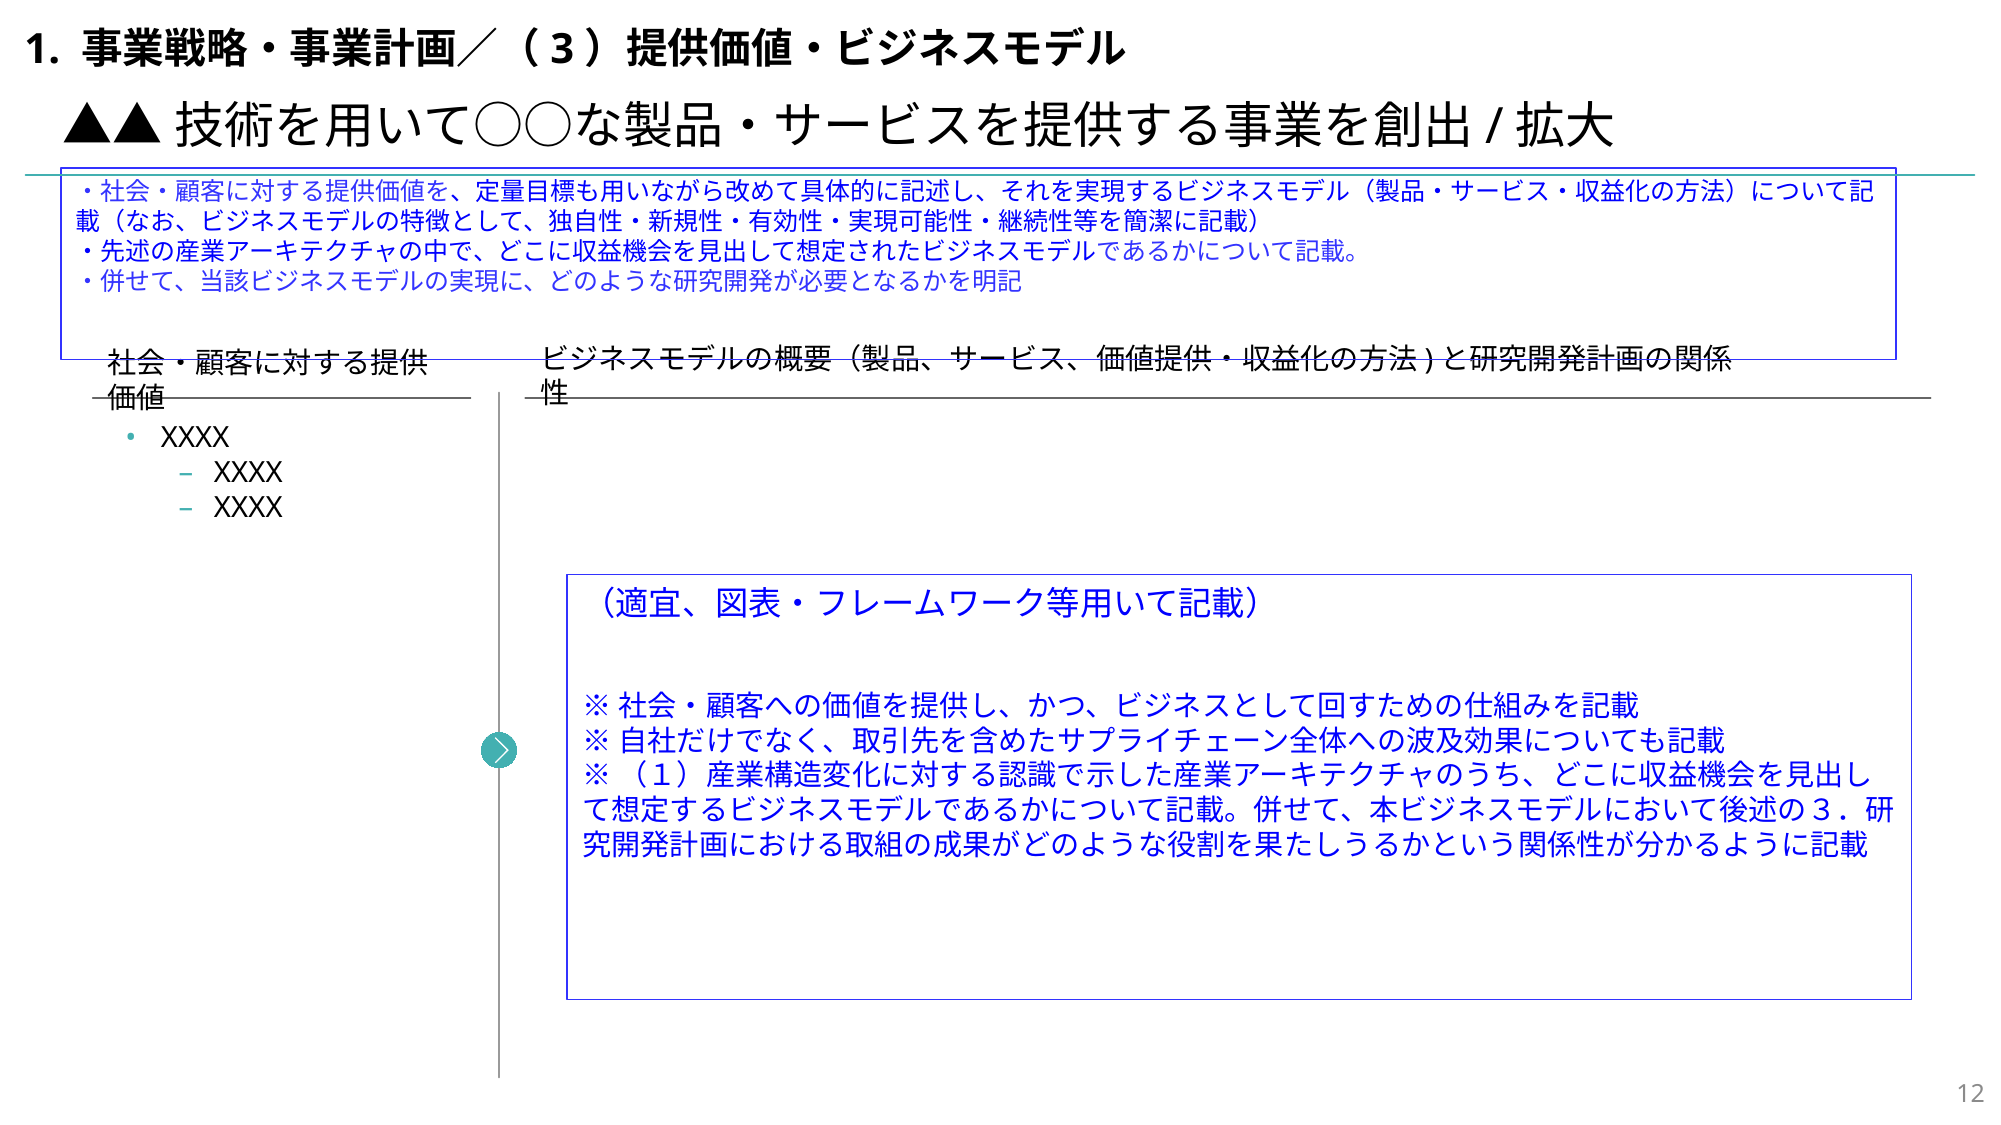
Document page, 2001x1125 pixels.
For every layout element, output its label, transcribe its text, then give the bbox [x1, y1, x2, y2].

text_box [481, 732, 517, 768]
text_box ビジネスモデルの概要（製品、サービス、価値提供・収益化の方法)と研究開発計画の関係性 [523, 402, 1768, 407]
text_box ・社会・顧客に対する提供価値を、定量目標も用いながら改めて具体的に記述し、それを実現するビジネスモデル（製品・サービス・収益化の方法）について記載（なお、ビジネスモデルの特徴として、独自性・新規性・有効性・実現可能性・継続性等を簡潔に記載） ・先述の産業アーキテクチャの中で、どこに収益機会を見出して想定されたビジネスモデルであるかについて記載。 ・併せて、当該ビジネスモデルの実現に、どのような研究開発が必要となるかを明記 [59, 166, 1898, 174]
text_box ・社会・顧客に対する提供価値を、定量目標も用いながら改めて具体的に記述し、それを実現するビジネスモデル（製品・サービス・収益化の方法）について記載（なお、ビジネスモデルの特徴として、独自性・新規性・有効性・実現可能性・継続性等を簡潔に記載） ・先述の産業アーキテクチャの中で、どこに収益機会を見出して想定されたビジネスモデルであるかについて記載。 ・併せて、当該ビジネスモデルの実現に、どのような研究開発が必要となるかを明記 [59, 187, 1898, 362]
text_box XXXX XXXX XXXX [91, 409, 473, 1074]
text_box 1. 事業戦略・事業計画／（3）提供価値・ビジネスモデル [24, 28, 1818, 74]
text_box （適宜、図表・フレームワーク等用いて記載） ※社会・顧客への価値を提供し、かつ、ビジネスとして回すための仕組みを記載 ※自社だけでなく、取引先を含めたサプライチェーン全体への波及効果についても記載 ※（１）産業構造変化に対する認識で示した産業アーキテクチャのうち、どこに収益機会を見出して想定するビジネスモデルであるかについて記載。併せて、本ビジネスモデルにおいて後述の３．研究開発計画における取組の成果がどのような役割を果たしうるかという関係性が分かるように記載 [565, 572, 1913, 1002]
text_box ビジネスモデルの概要（製品、サービス、価値提供・収益化の方法)と研究開発計画の関係性 [523, 362, 1768, 400]
text_box ▲▲技術を用いて○○な製品・サービスを提供する事業を創出/拡大 [62, 100, 1908, 155]
slide_number 11 [1533, 1064, 2000, 1124]
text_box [92, 362, 471, 399]
text_box XXX （TRL○) [59, 179, 1898, 183]
